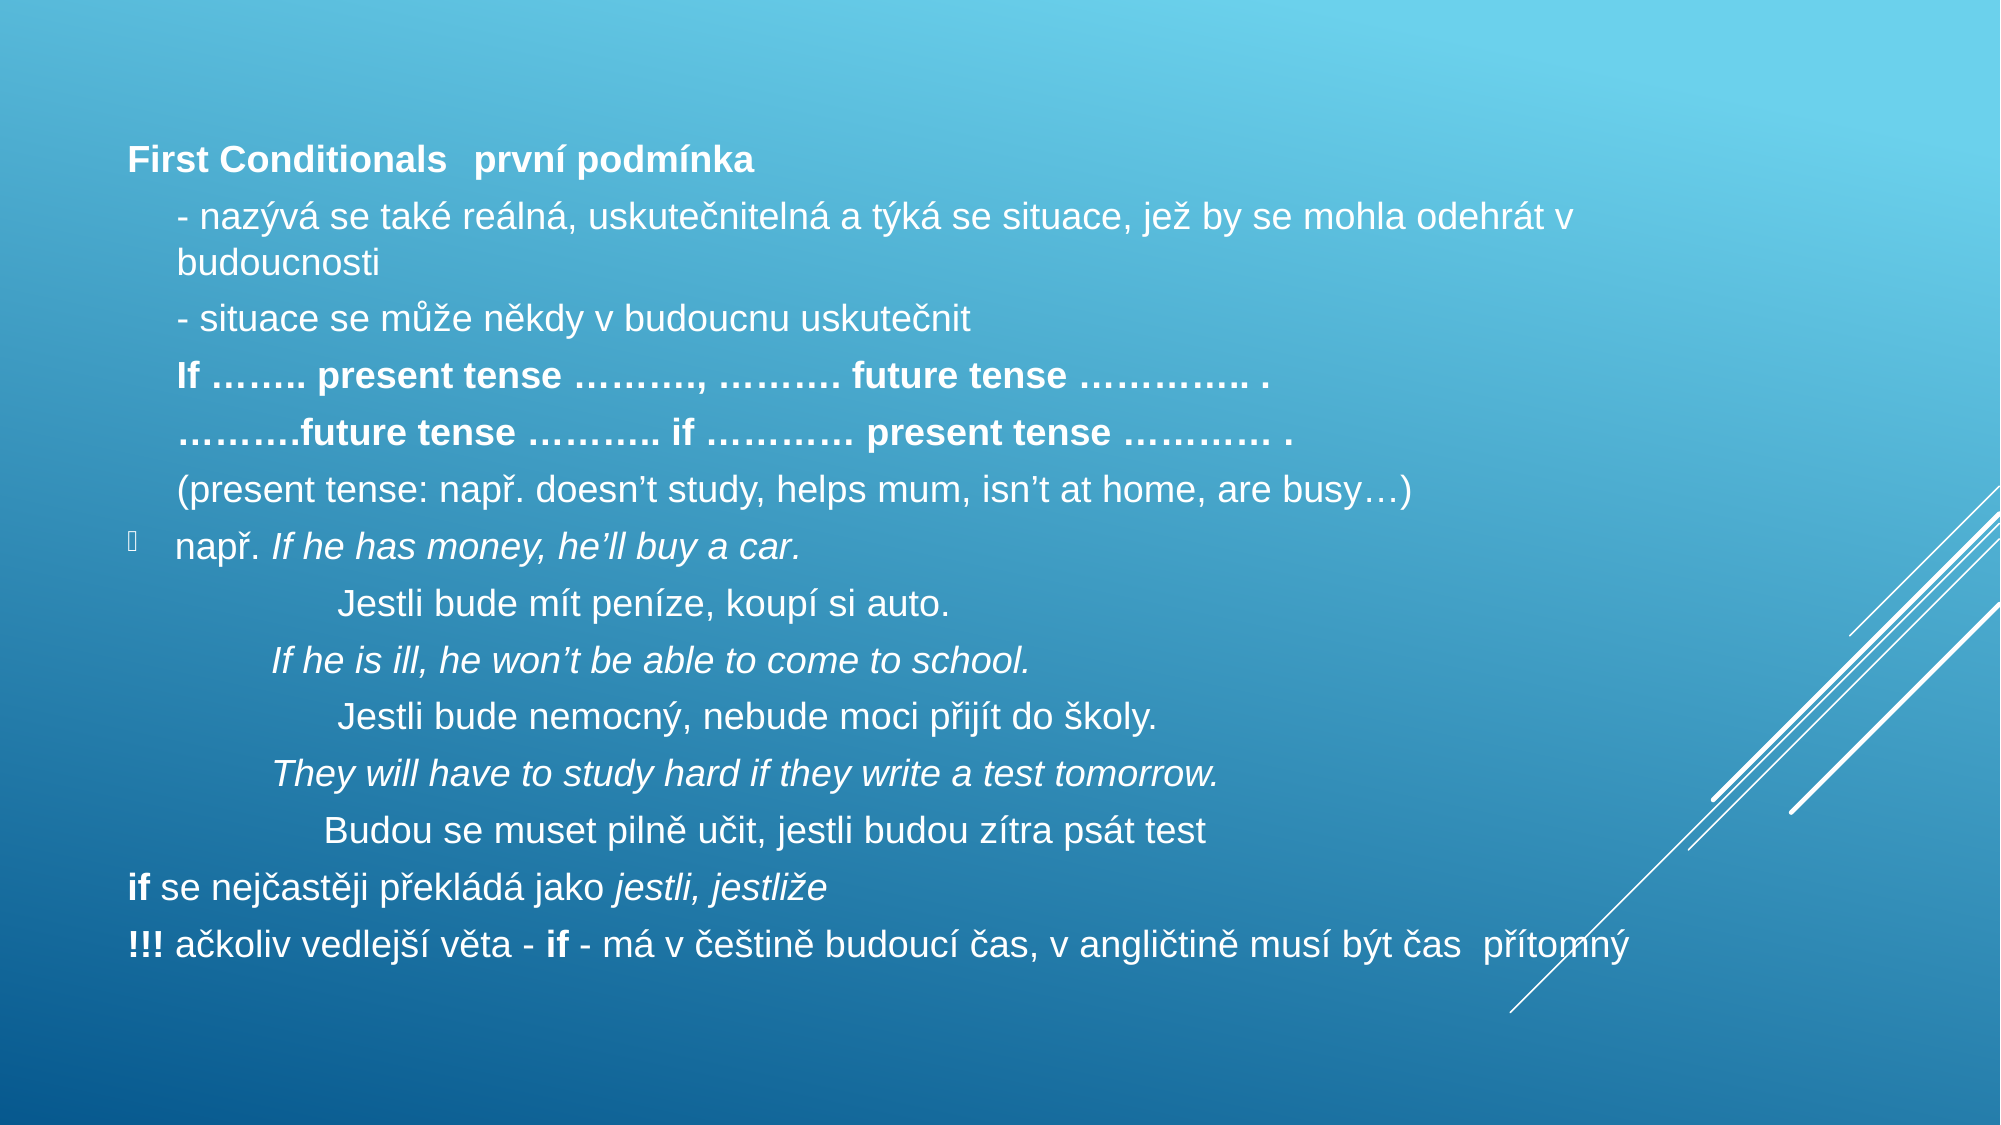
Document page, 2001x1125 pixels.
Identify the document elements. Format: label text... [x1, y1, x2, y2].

list First Conditionals první podmínka - nazývá se také reálná, uskutečnitelná a týká se situace, jež by se mohla odehrát v budoucnosti - situace se může někdy v budoucnu uskutečnit If …….. present tense ………., ………. future tense ………….. . ……….future tense ……….. if ………… present tense ………… . (present tense: např. doesn’t study, helps mum, isn’t at home, are busy…) např. If he has money, he’ll buy a car. Jestli bude mít peníze, koupí si auto. If he is ill, he won’t be able to come to school. Jestli bude nemocný, nebude moci přijít do školy. They will have to study hard if they write a test tomorrow. Budou se muset pilně učit, jestli budou zítra psát test if se nejčastěji překládá jako jestli, jestliže !!! ačkoliv vedlejší věta - if - má v češtině budoucí čas, v angličtině musí být čas přítomný [112, 112, 1668, 1011]
